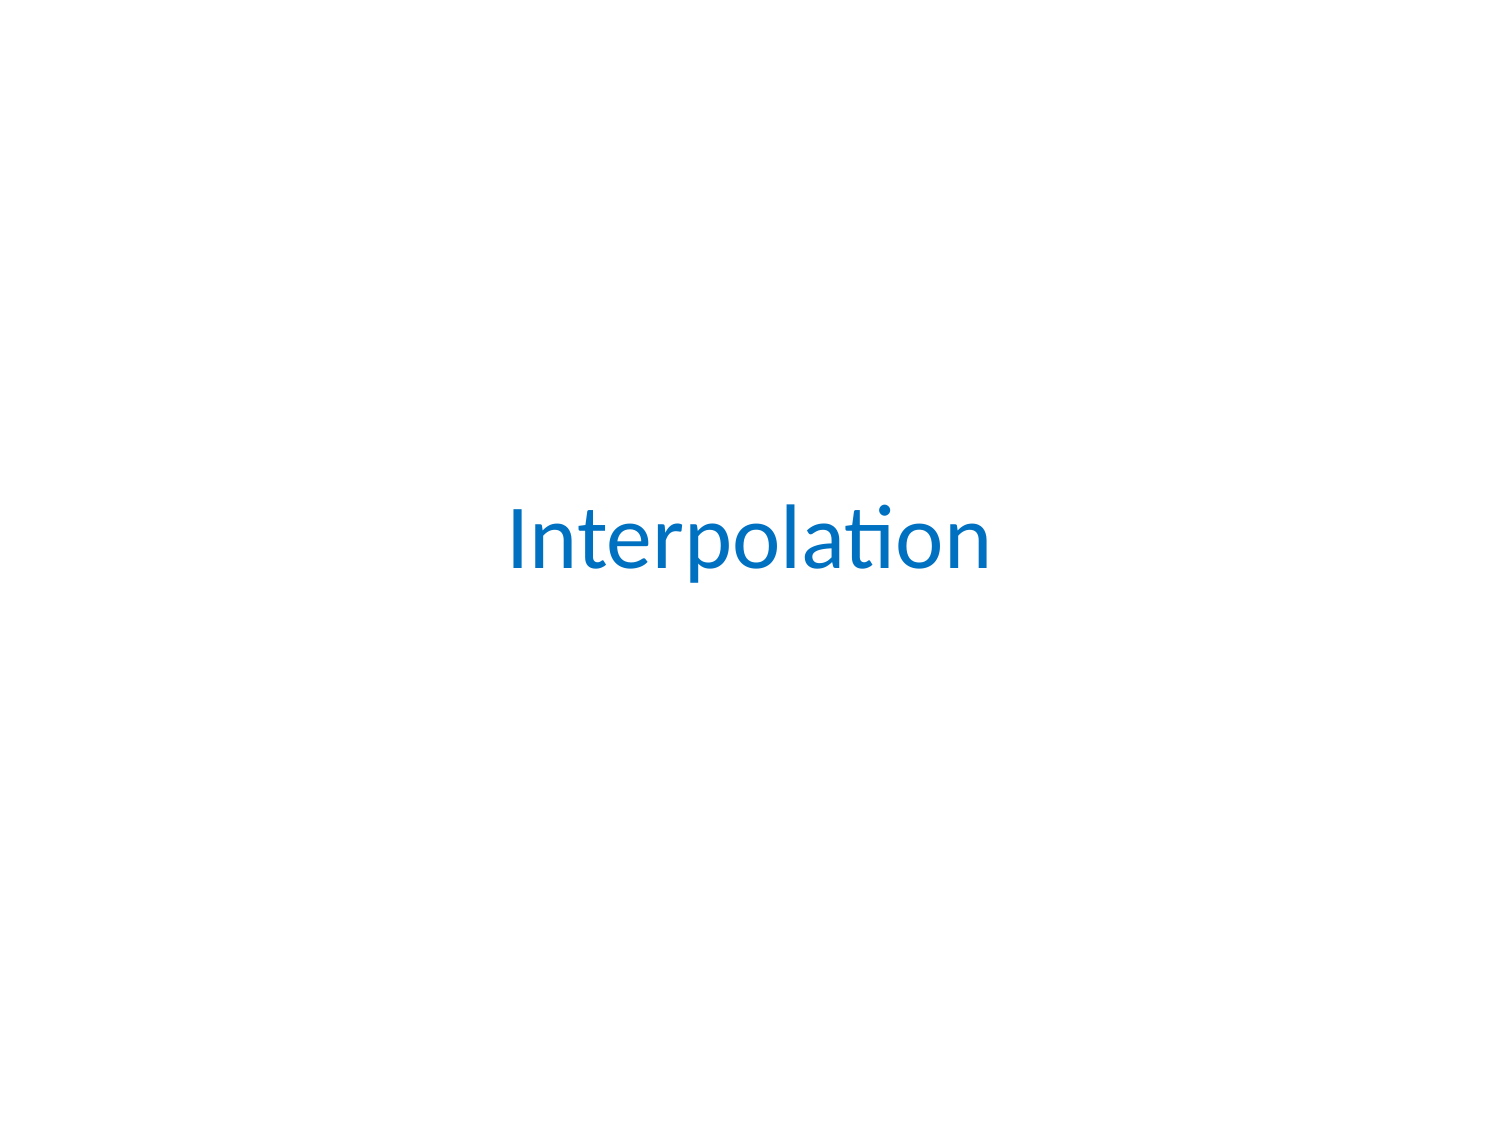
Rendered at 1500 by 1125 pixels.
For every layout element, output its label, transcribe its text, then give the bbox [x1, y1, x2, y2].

title Interpolation [112, 275, 1388, 788]
